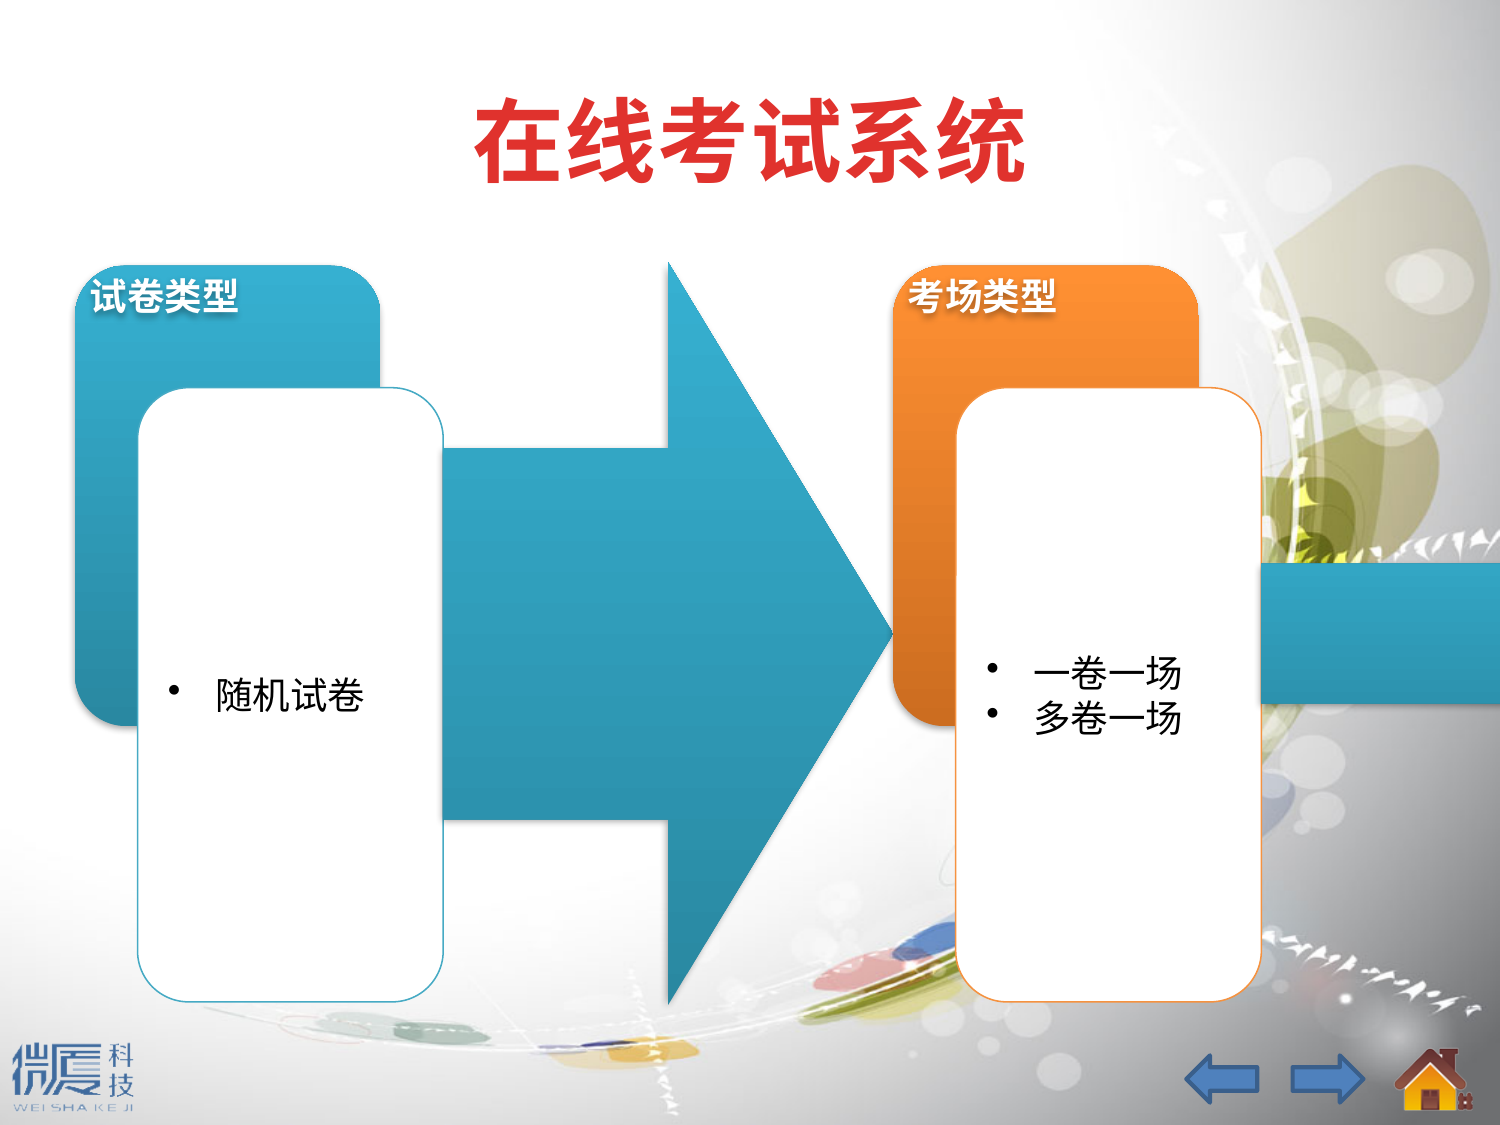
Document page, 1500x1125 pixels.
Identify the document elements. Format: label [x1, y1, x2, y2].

picture [0, 0, 1500, 1125]
list [74, 262, 1426, 1006]
text_box [1186, 1039, 1485, 1118]
